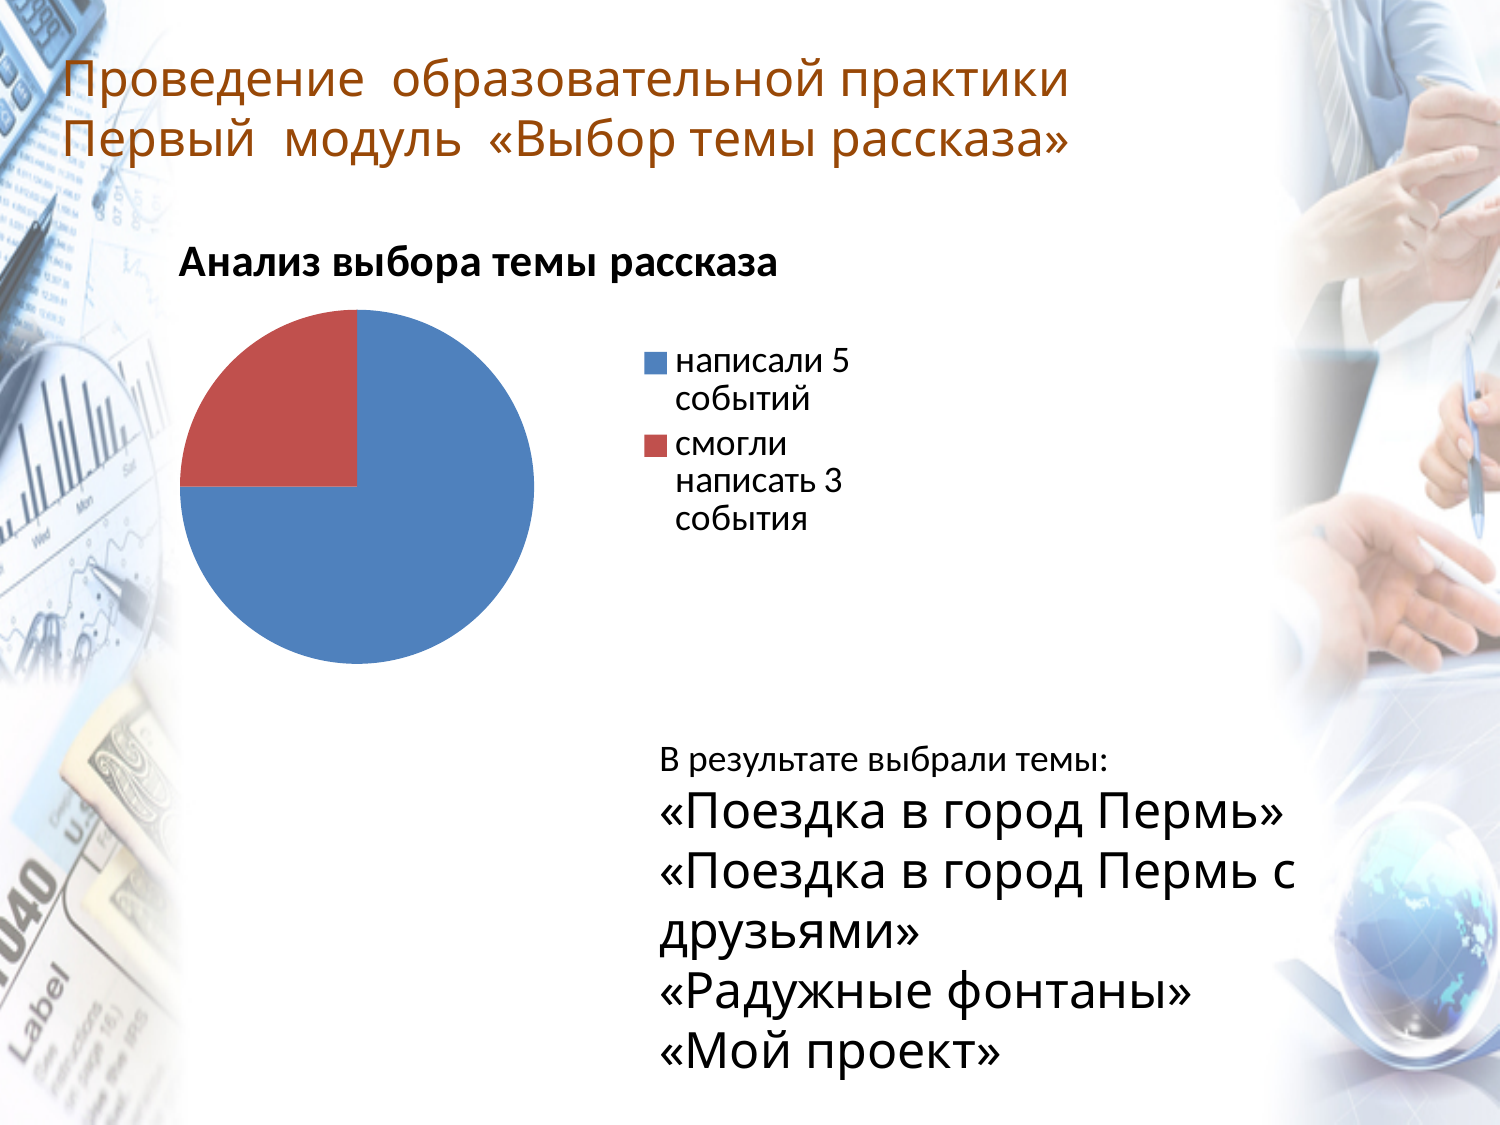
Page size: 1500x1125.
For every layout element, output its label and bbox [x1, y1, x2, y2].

picture [0, 0, 1500, 1125]
chart [81, 210, 876, 674]
